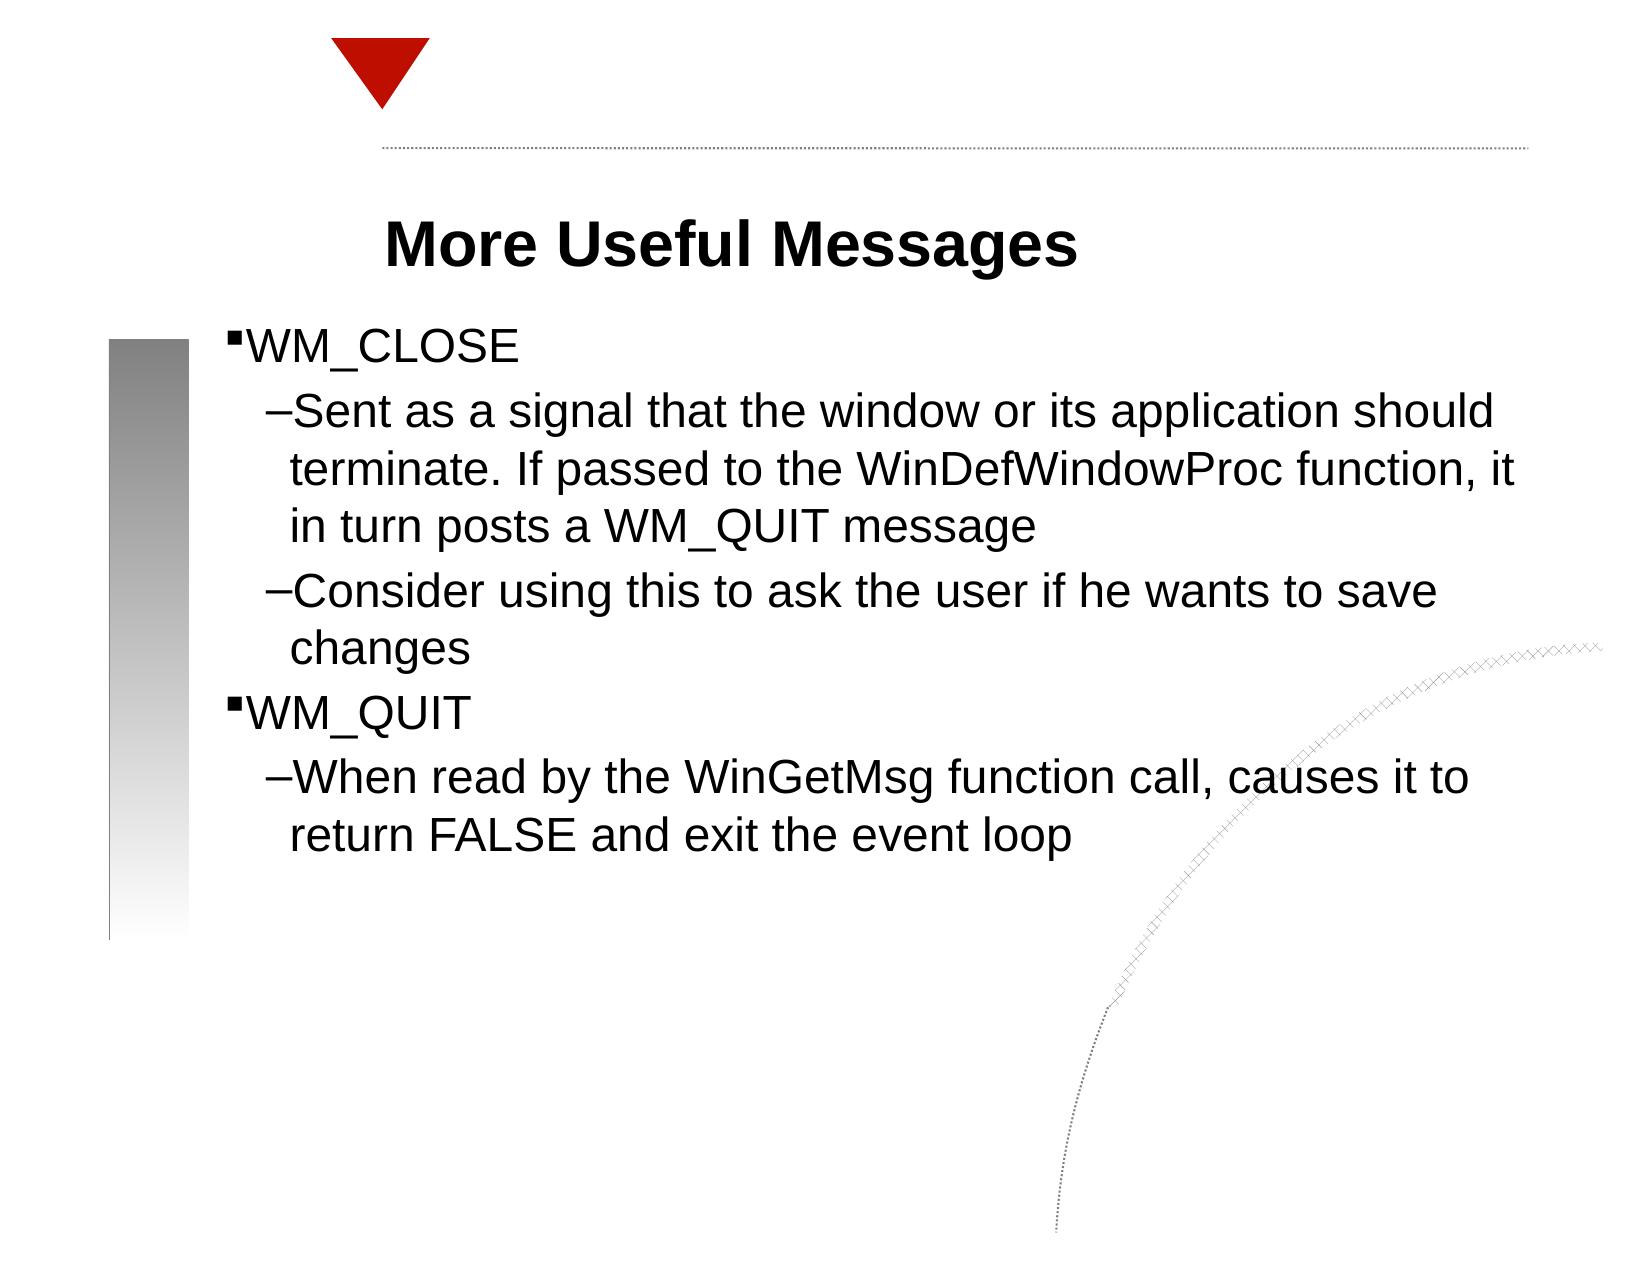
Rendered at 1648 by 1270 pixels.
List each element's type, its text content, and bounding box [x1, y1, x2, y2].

text_box More Useful Messages [384, 202, 1538, 280]
text_box WM_CLOSE Sent as a signal that the window or its application should terminate. If passed to the WinDefWindowProc function, it in turn posts a WM_QUIT message Consider using this to ask the user if he wants to save changes WM_QUIT When read by the WinGetMsg function call, causes it to return FALSE and exit the event loop [223, 315, 1531, 862]
